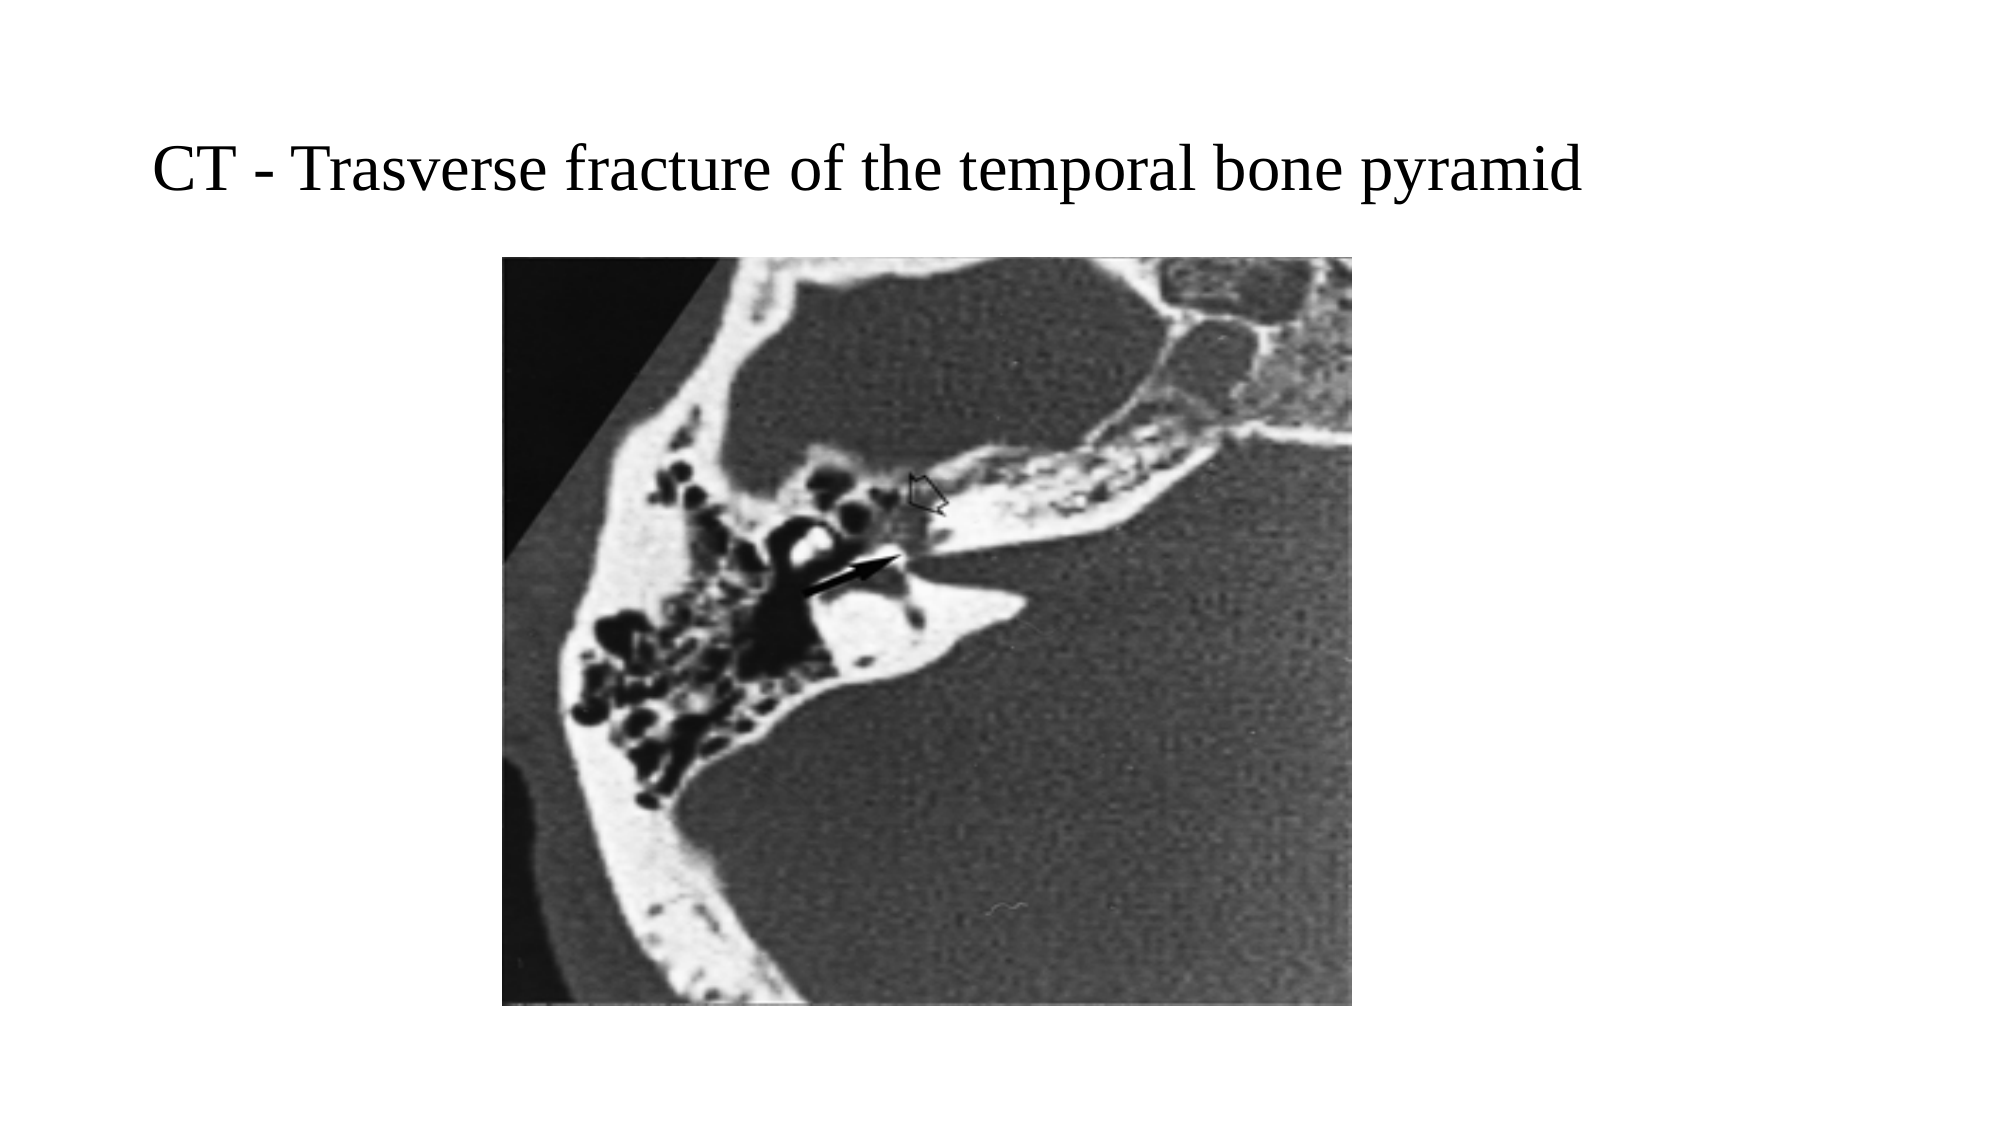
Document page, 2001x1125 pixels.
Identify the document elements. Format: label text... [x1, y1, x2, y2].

picture [502, 257, 1352, 1006]
title CT - Trasverse fracture of the temporal bone pyramid [137, 59, 1863, 278]
